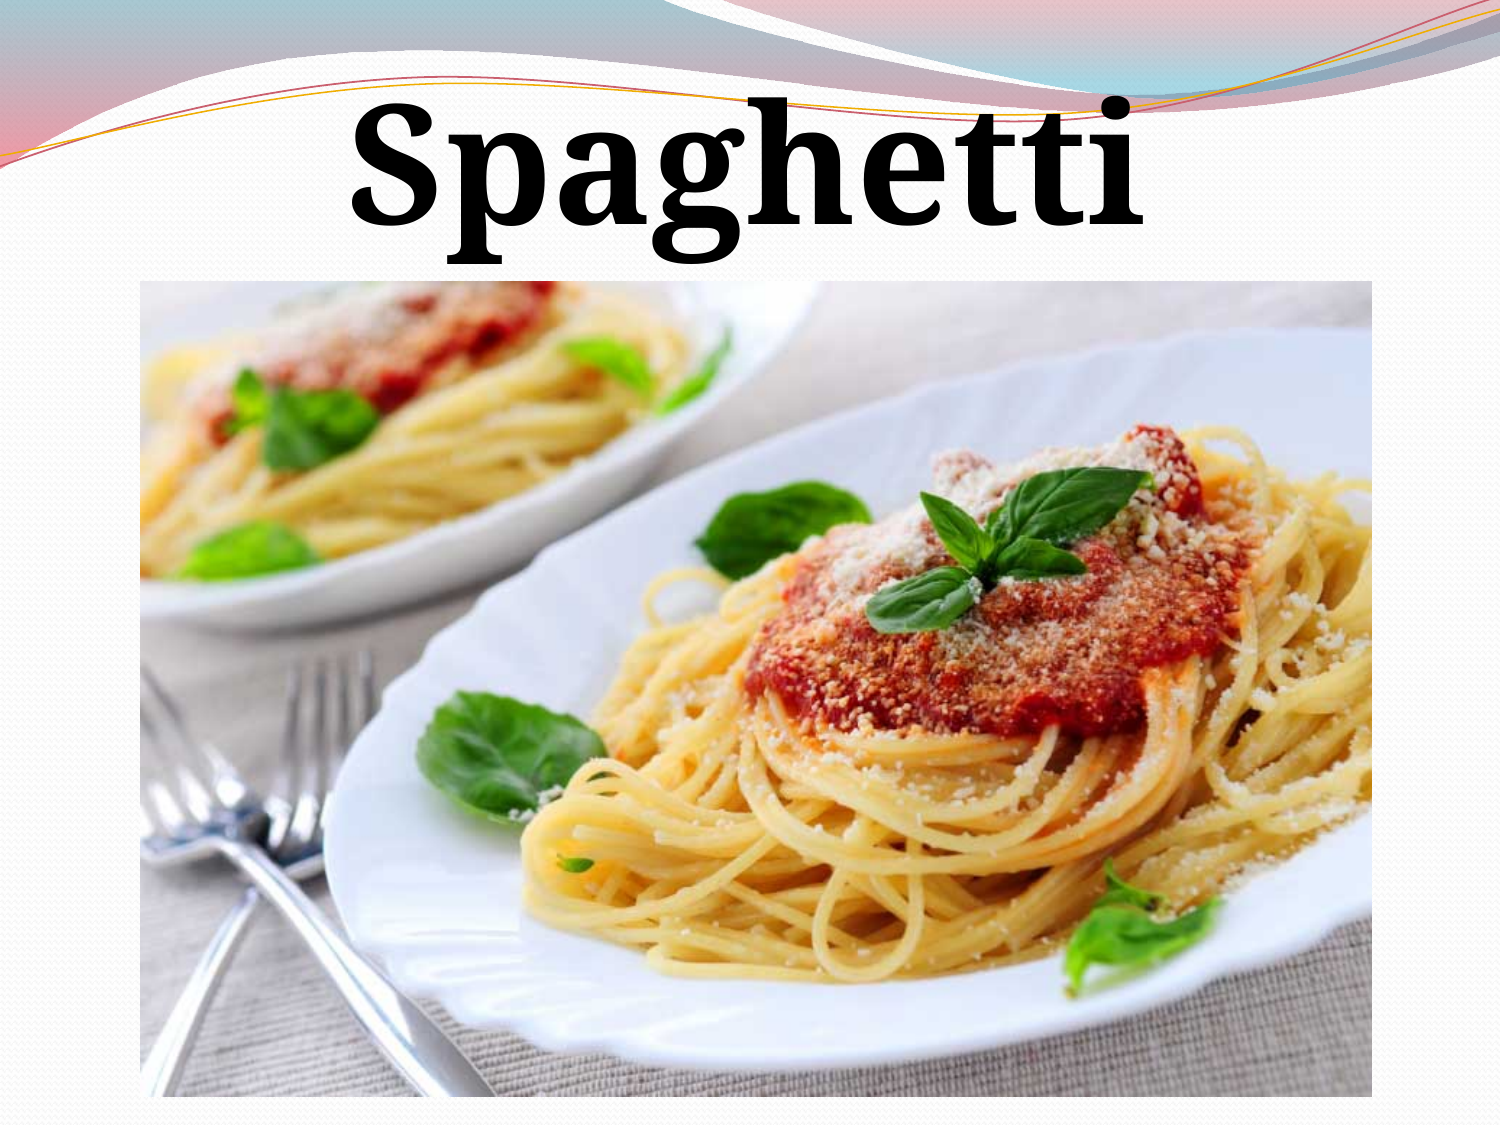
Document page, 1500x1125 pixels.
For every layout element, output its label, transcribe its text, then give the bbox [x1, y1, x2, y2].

title Spaghetti [93, 70, 1444, 258]
picture [140, 280, 1372, 1097]
